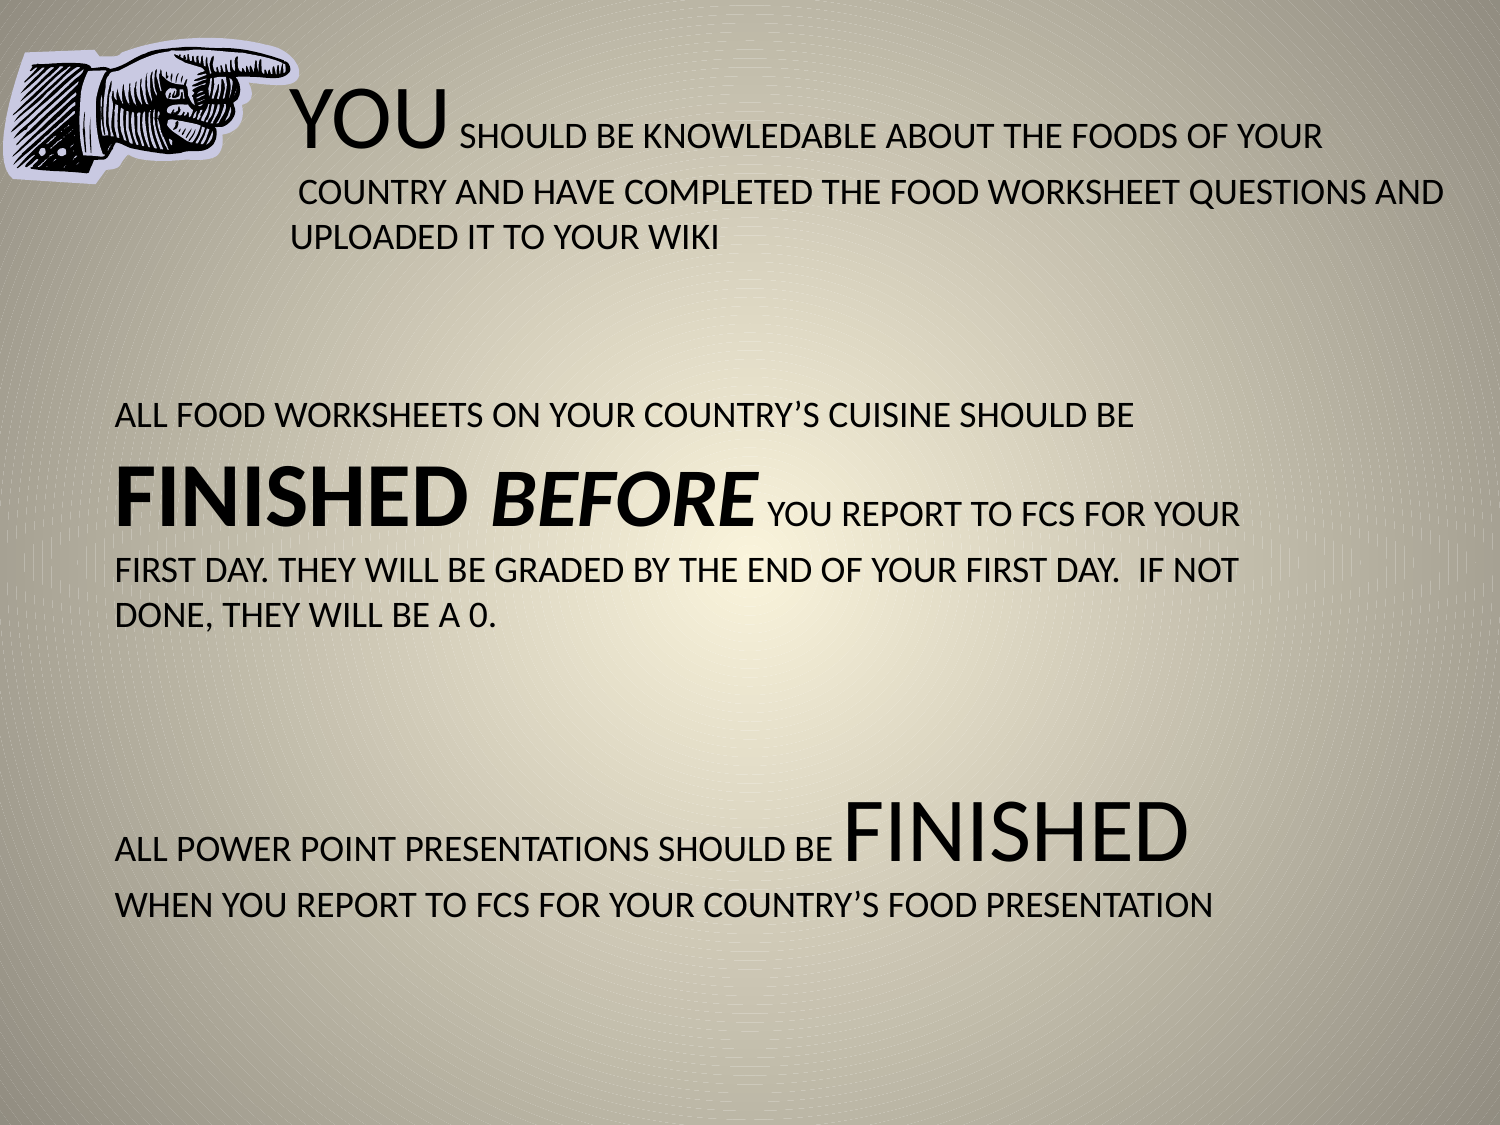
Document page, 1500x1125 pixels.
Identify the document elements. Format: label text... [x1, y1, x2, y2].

text_box YOU SHOULD BE KNOWLEDABLE ABOUT THE FOODS OF YOUR COUNTRY AND HAVE COMPLETED THE FOOD WORKSHEET QUESTIONS AND UPLOADED IT TO YOUR WIKI [274, 49, 1463, 400]
text_box ALL FOOD WORKSHEETS ON YOUR COUNTRY’S CUISINE SHOULD BE FINISHED BEFORE YOU REPORT TO FCS FOR YOUR FIRST DAY. THEY WILL BE GRADED BY THE END OF YOUR FIRST DAY. IF NOT DONE, THEY WILL BE A 0. ALL POWER POINT PRESENTATIONS SHOULD BE FINISHED WHEN YOU REPORT TO FCS FOR YOUR COUNTRY’S FOOD PRESENTATION [99, 193, 1313, 1125]
picture [0, 24, 304, 185]
